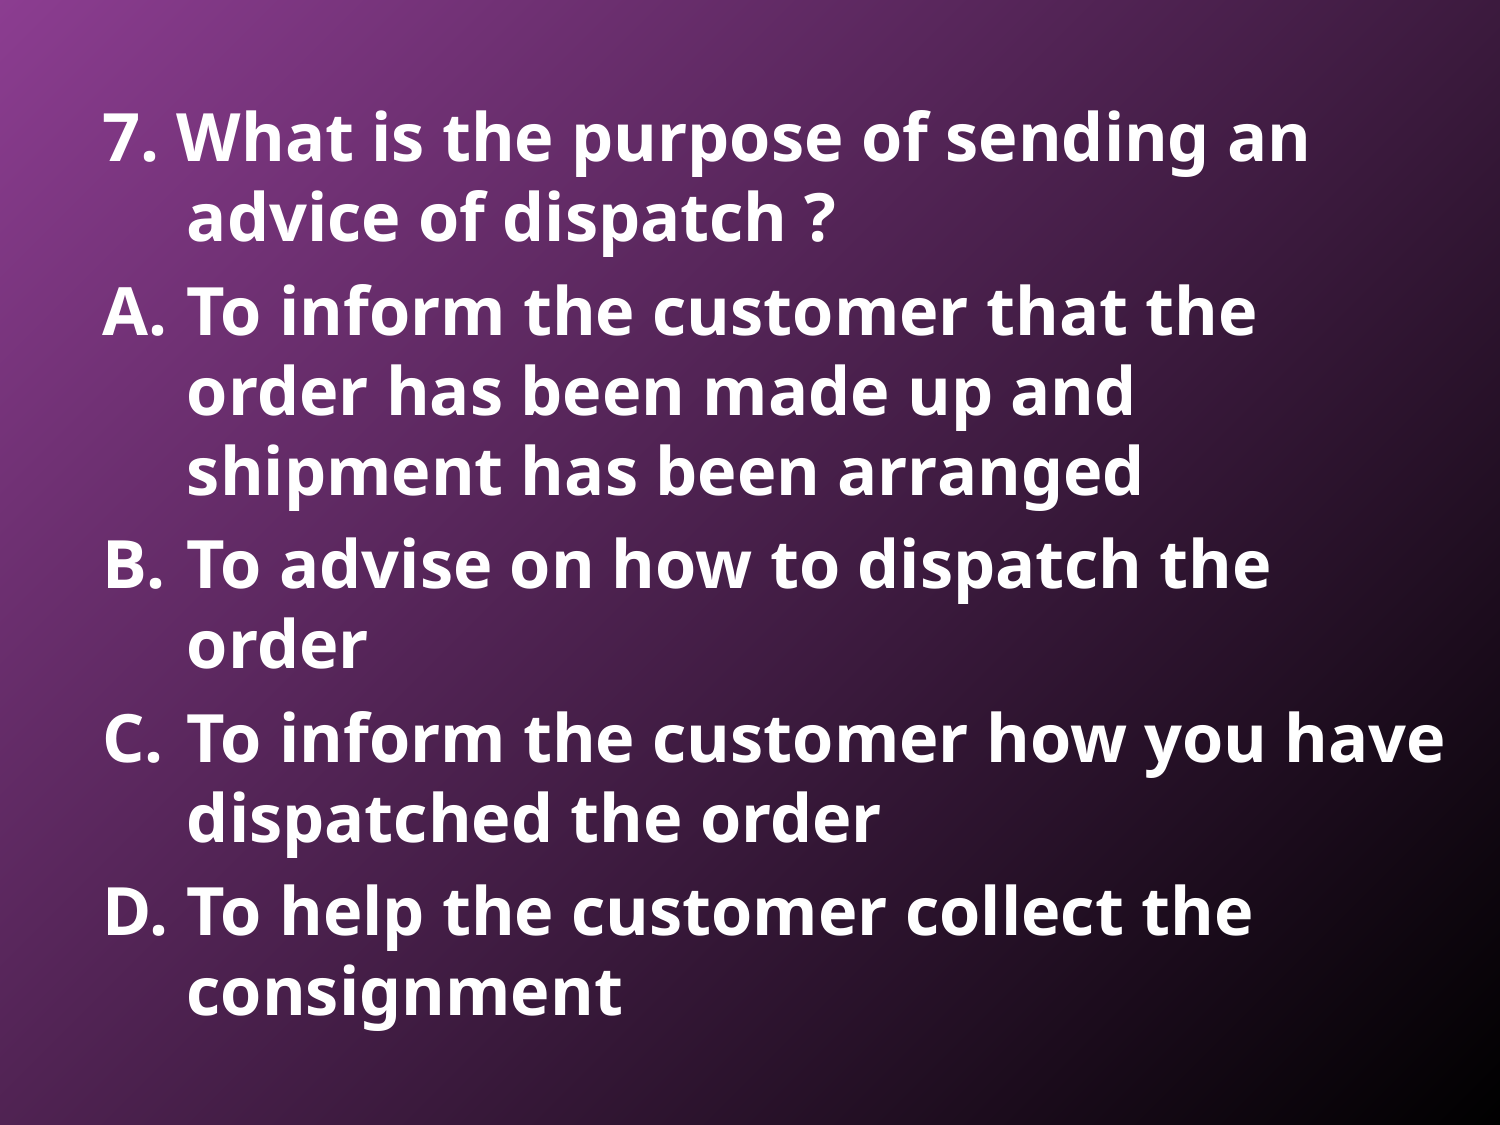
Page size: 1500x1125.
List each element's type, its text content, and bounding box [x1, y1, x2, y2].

subtitle 7. What is the purpose of sending an advice of dispatch ? To inform the customer that the order has been made up and shipment has been arranged To advise on how to dispatch the order To inform the customer how you have dispatched the order To help the customer collect the consignment [87, 87, 1463, 1063]
